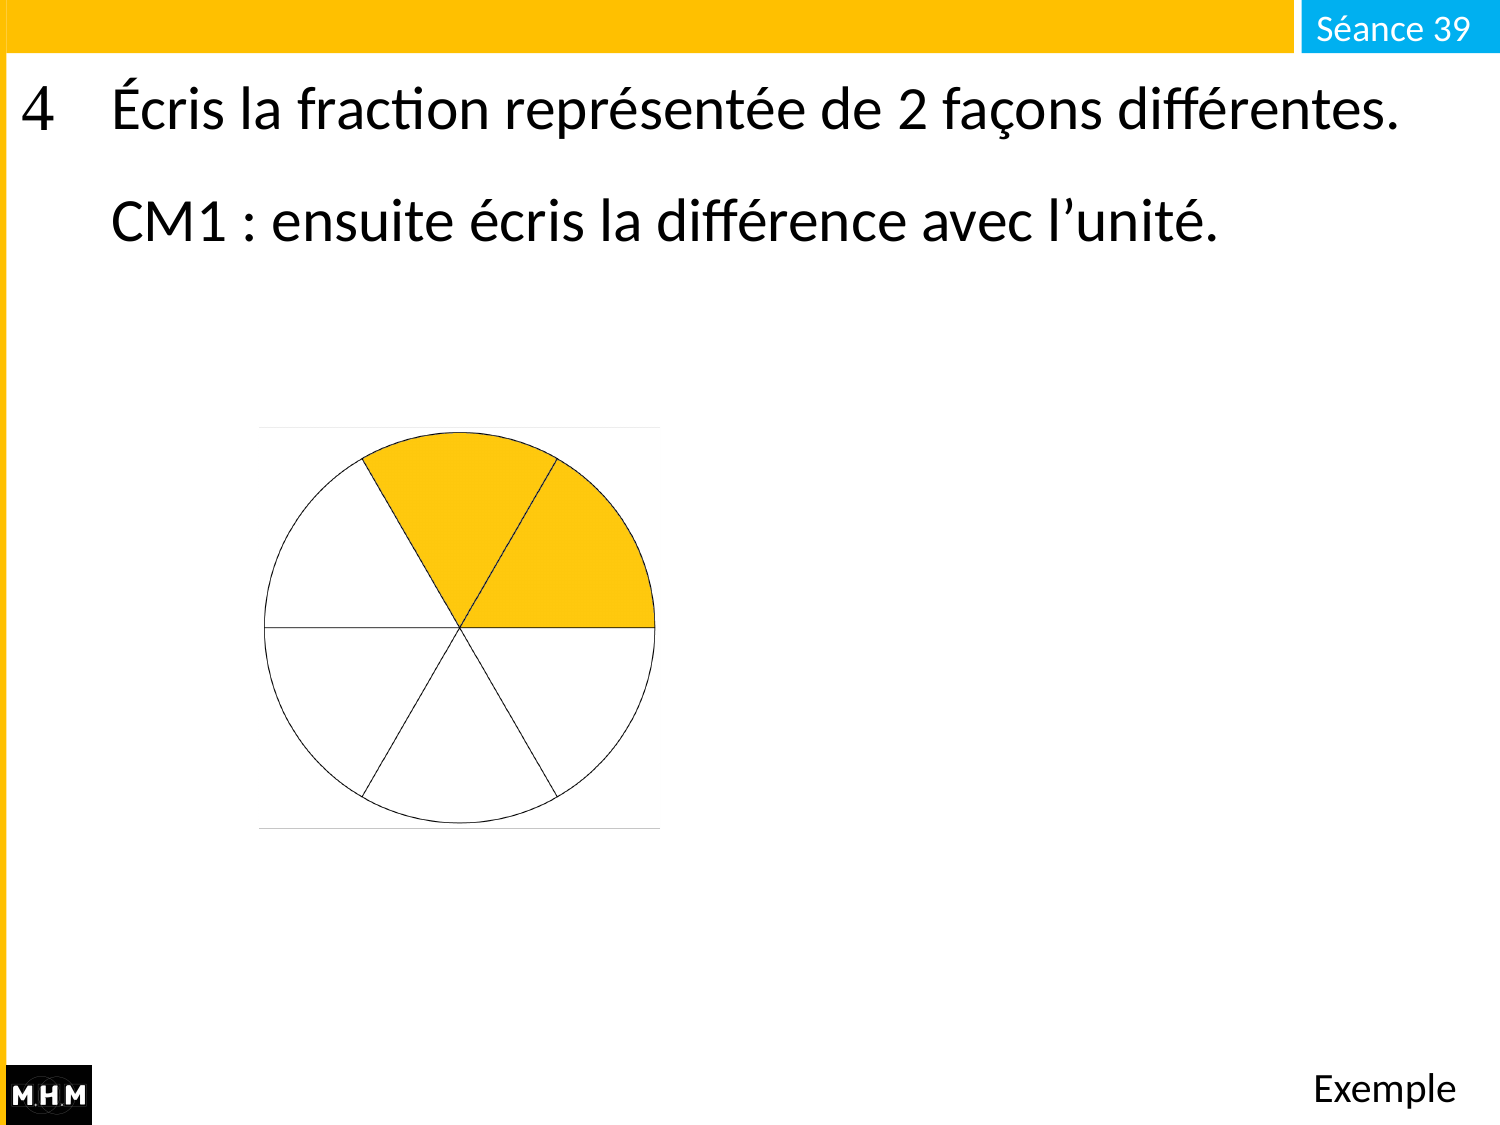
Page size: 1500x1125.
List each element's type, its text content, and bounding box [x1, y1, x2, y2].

picture [6, 1065, 92, 1125]
list Exemple [1270, 1064, 1500, 1125]
title Écris la fraction représentée de 2 façons différentes. CM1 : ensuite écris la différence avec l’unité. [96, 60, 1422, 278]
picture [257, 425, 661, 829]
